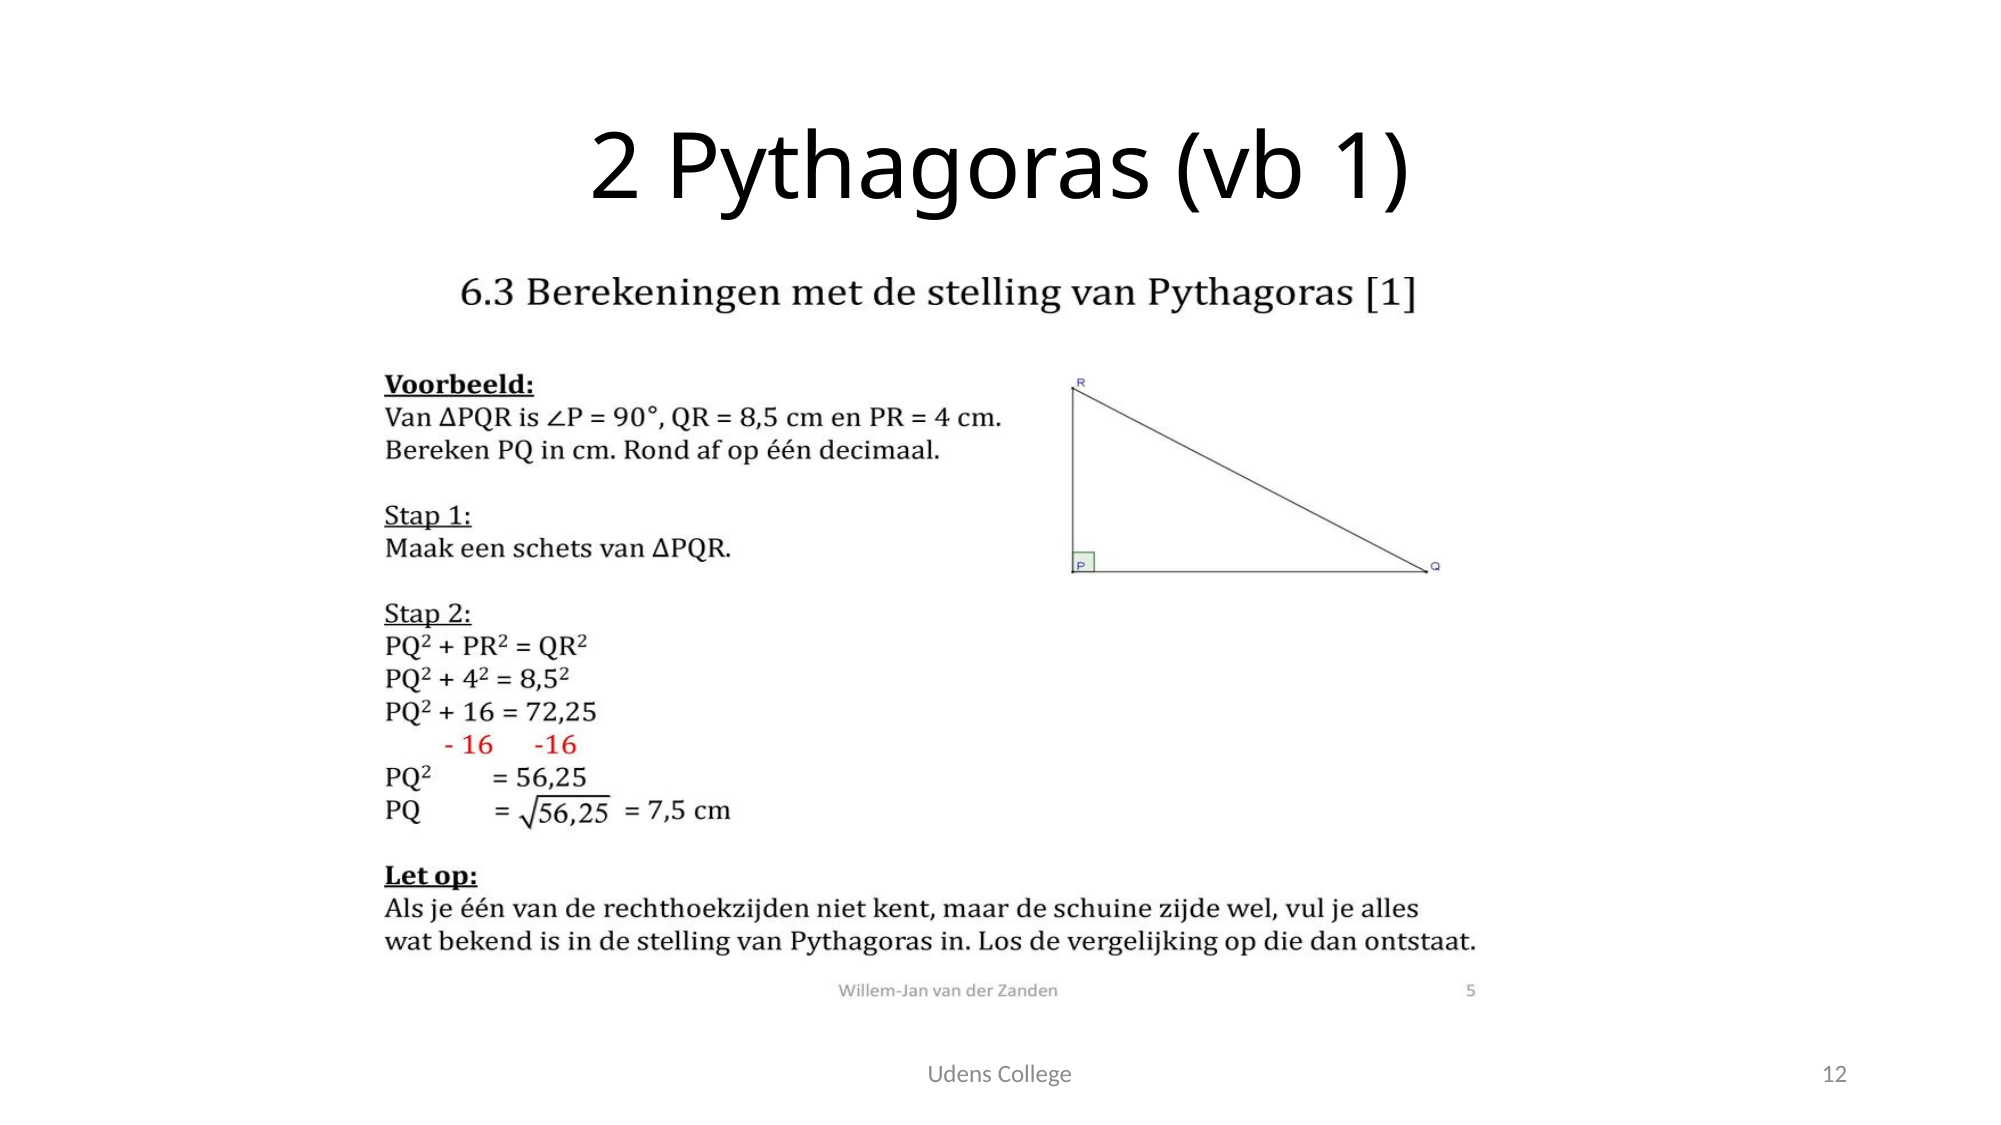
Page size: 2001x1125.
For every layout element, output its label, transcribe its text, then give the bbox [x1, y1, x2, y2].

slide_number 12 [1412, 1042, 1863, 1103]
footer Udens College [662, 1042, 1338, 1103]
title 2 Pythagoras (vb 1) [137, 59, 1863, 278]
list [384, 277, 1478, 998]
